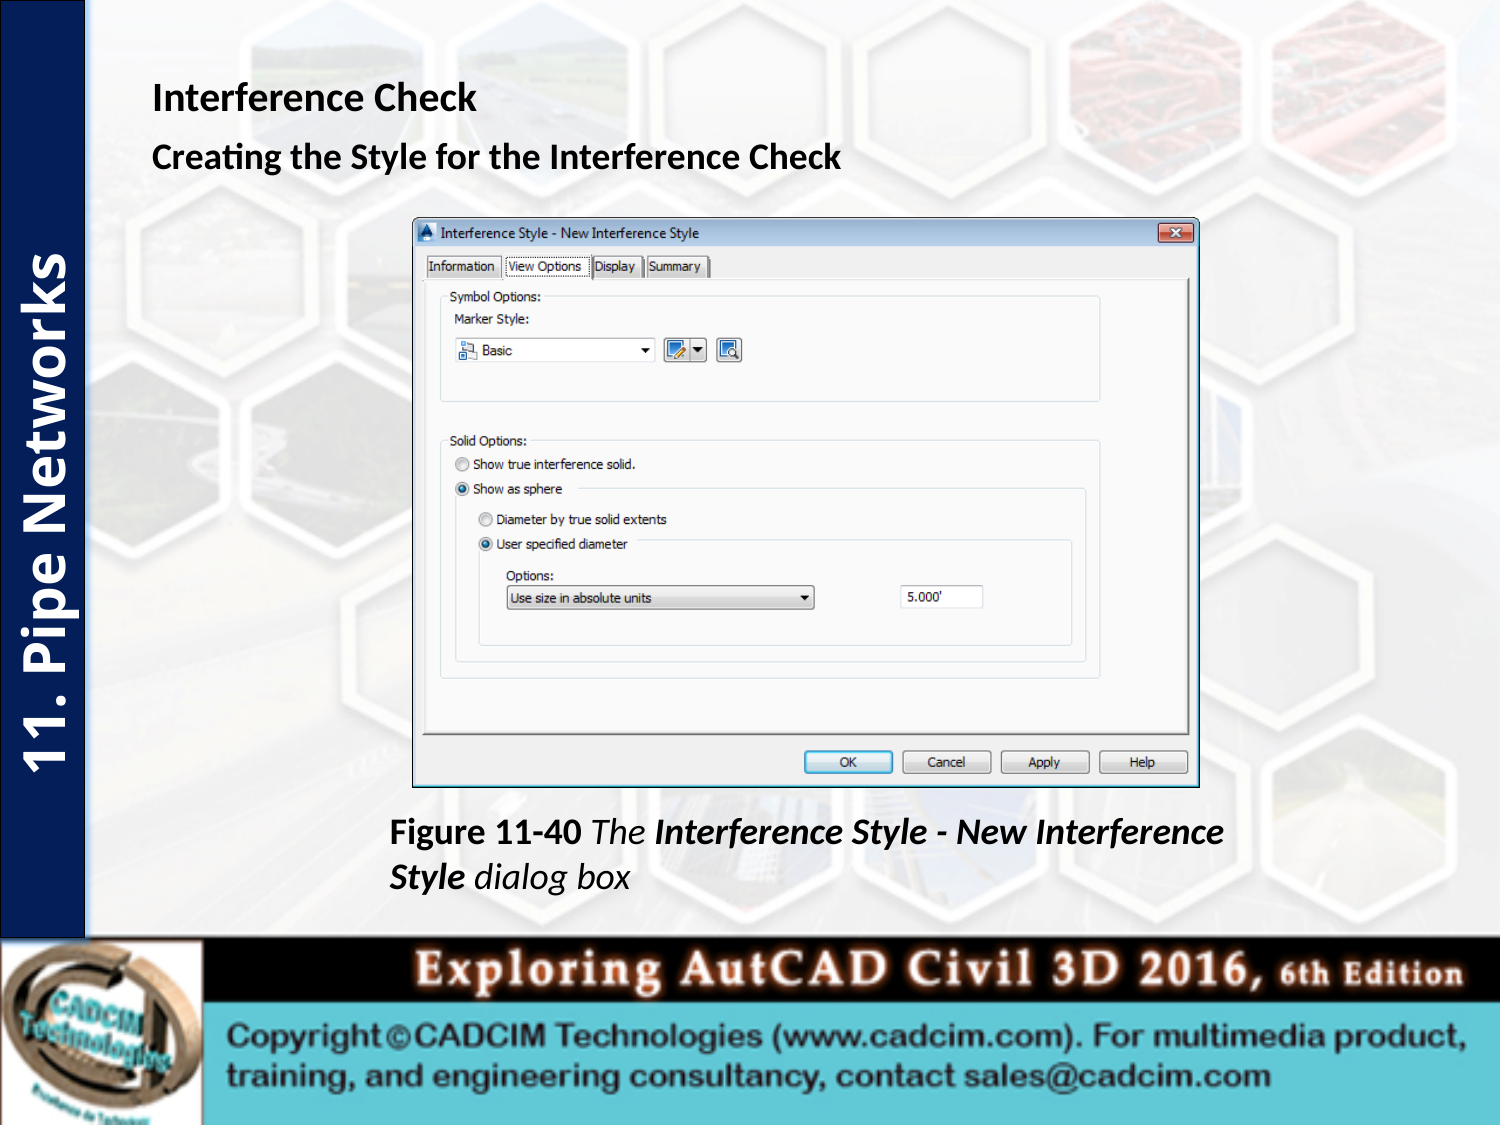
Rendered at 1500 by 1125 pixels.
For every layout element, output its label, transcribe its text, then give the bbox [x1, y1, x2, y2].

text_box Interference Check [137, 62, 888, 124]
picture [0, 0, 1500, 1125]
text_box Creating the Style for the Interference Check [137, 124, 888, 185]
text_box Figure 11-40 The Interference Style - New Interference Style dialog box [374, 799, 1288, 905]
